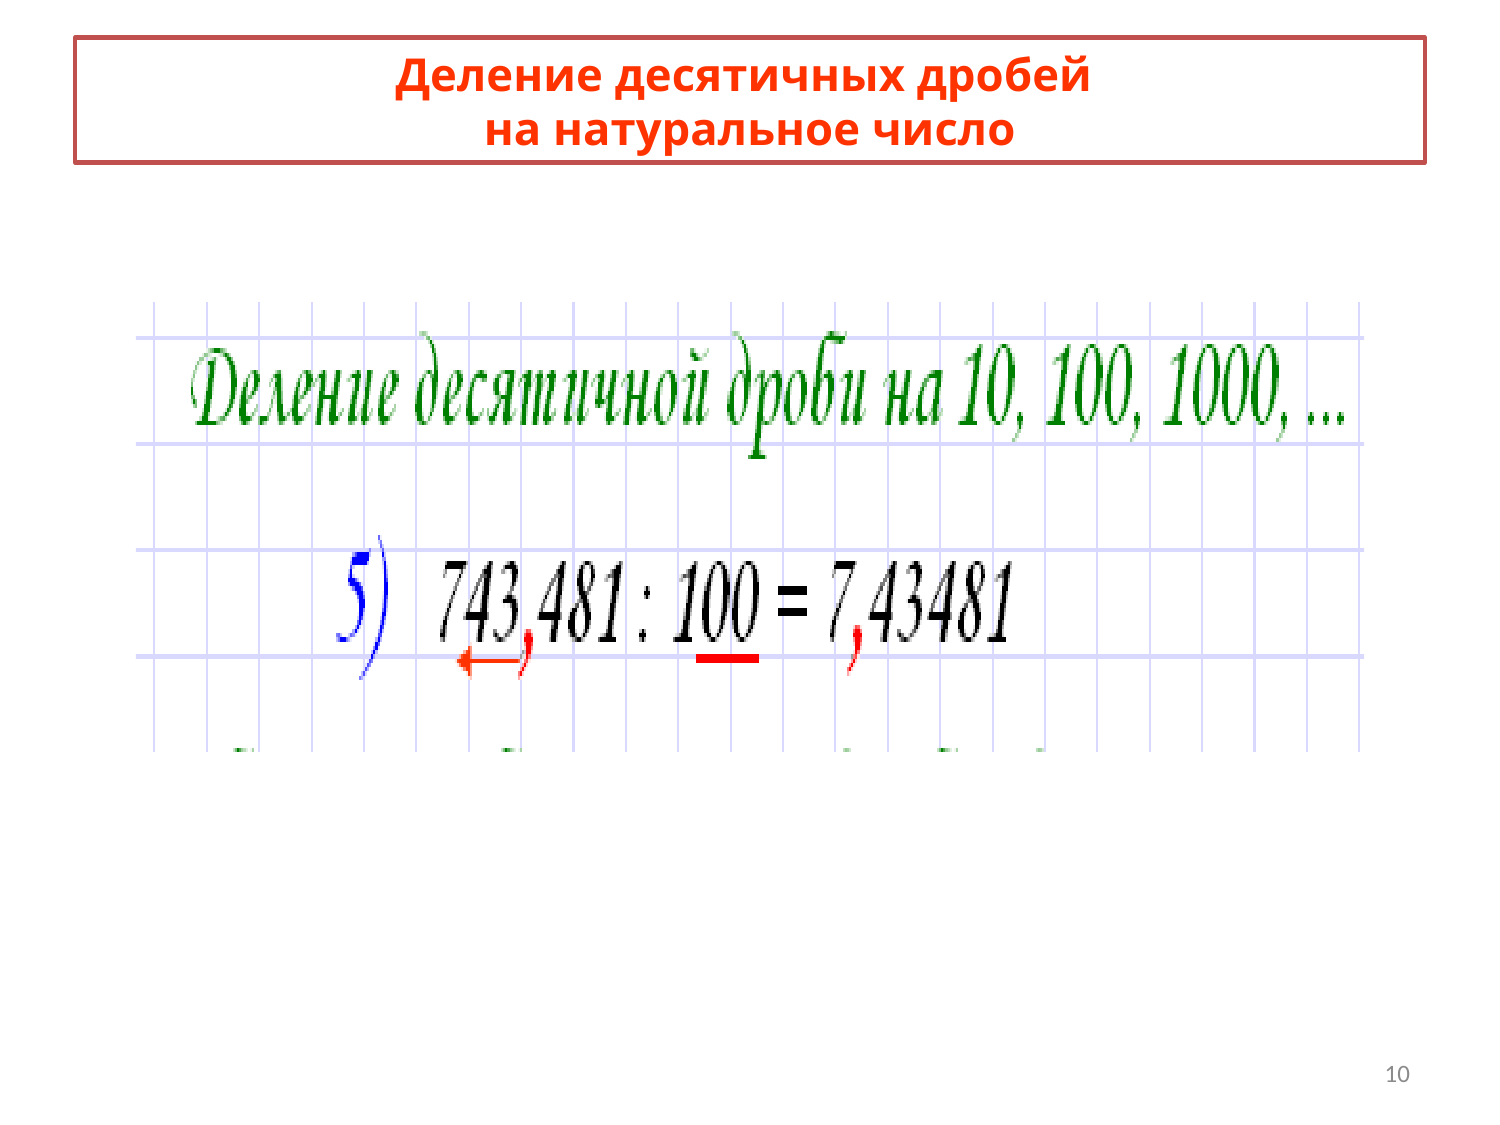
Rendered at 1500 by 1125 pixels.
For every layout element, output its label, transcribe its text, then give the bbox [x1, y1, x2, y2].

picture [135, 302, 1365, 752]
title Деление десятичных дробей на натуральное число [73, 35, 1427, 165]
slide_number 10 [1074, 1042, 1425, 1103]
